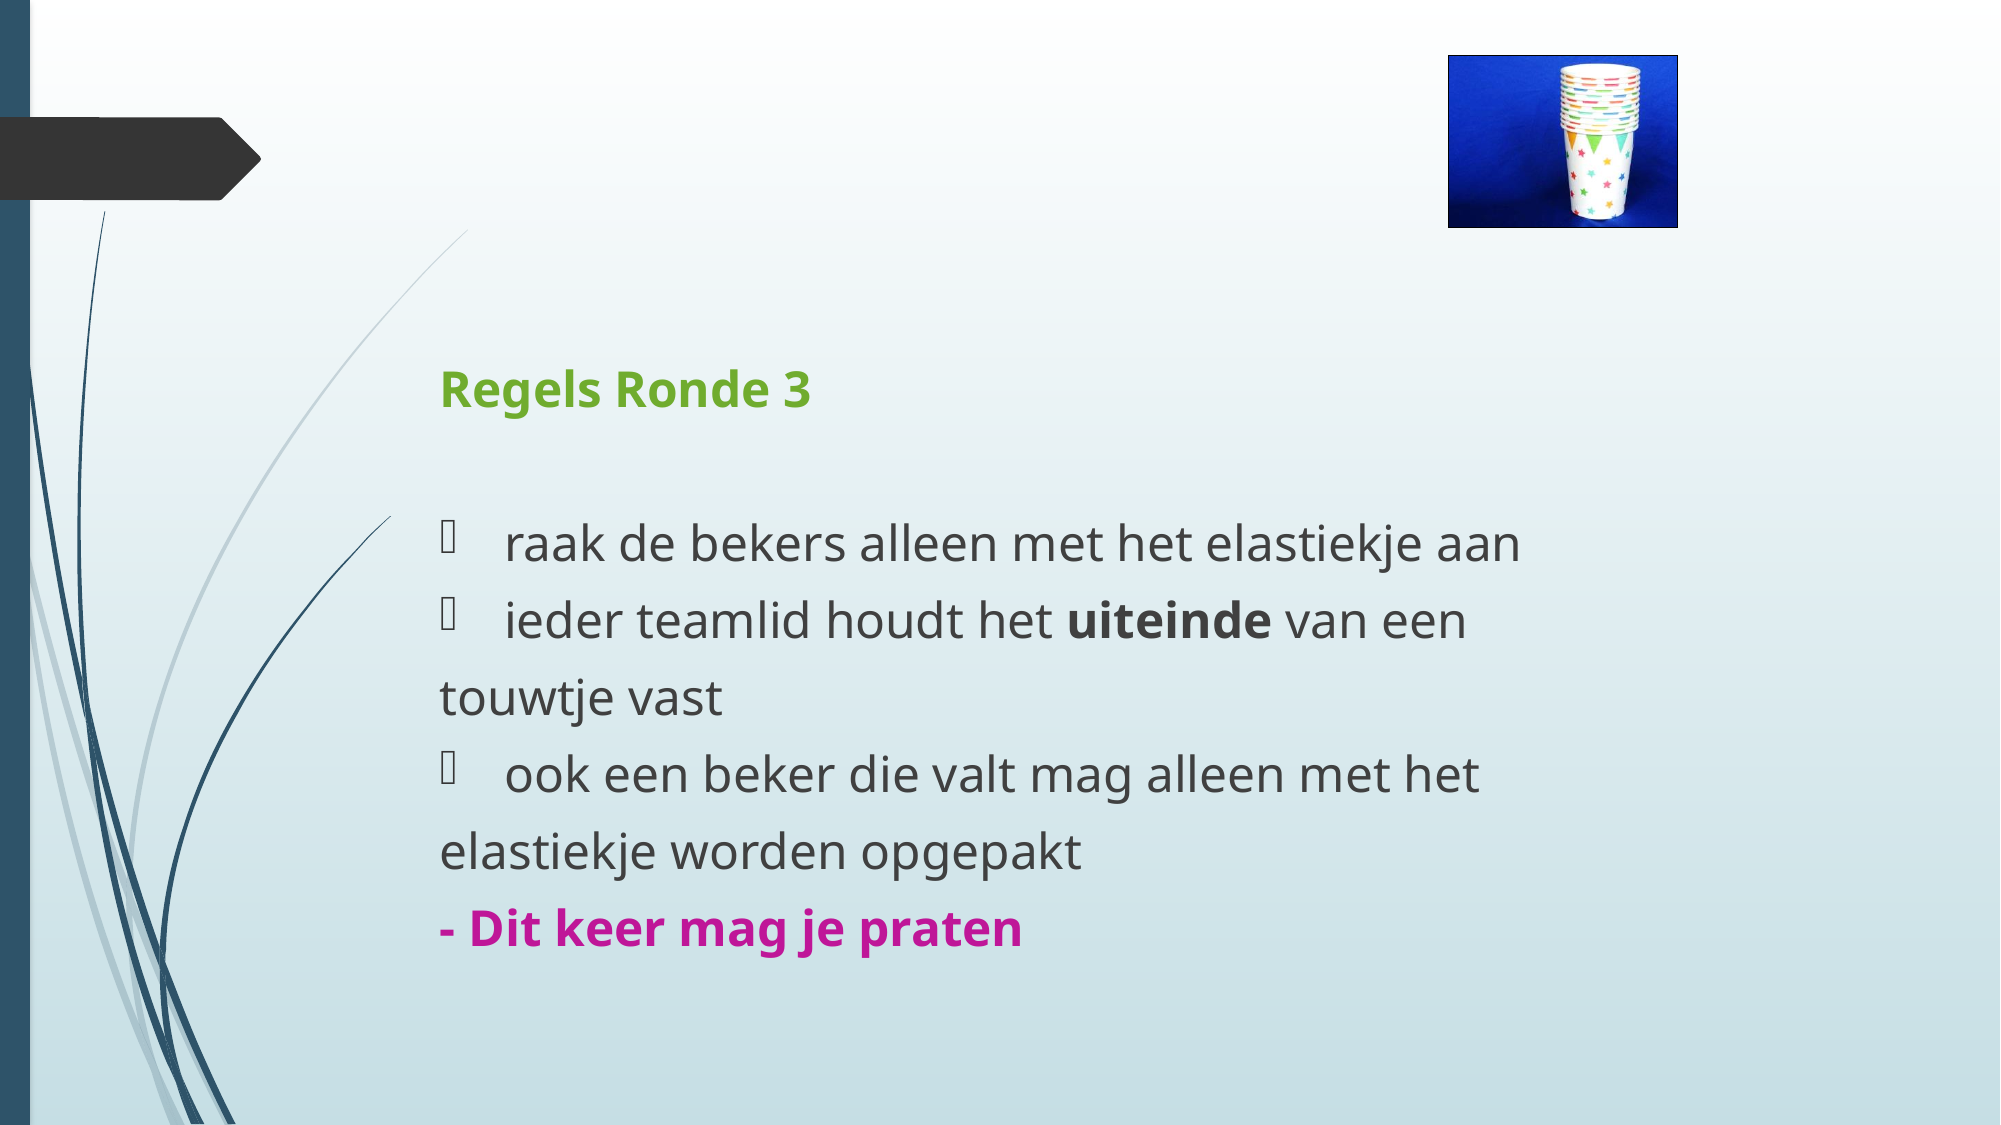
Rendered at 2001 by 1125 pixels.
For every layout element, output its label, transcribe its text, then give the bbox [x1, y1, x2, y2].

picture [1448, 55, 1678, 228]
list Regels Ronde 3 raak de bekers alleen met het elastiekje aan ieder teamlid houdt het uiteinde van een touwtje vast ook een beker die valt mag alleen met het elastiekje worden opgepakt - Dit keer mag je praten [424, 350, 1888, 970]
